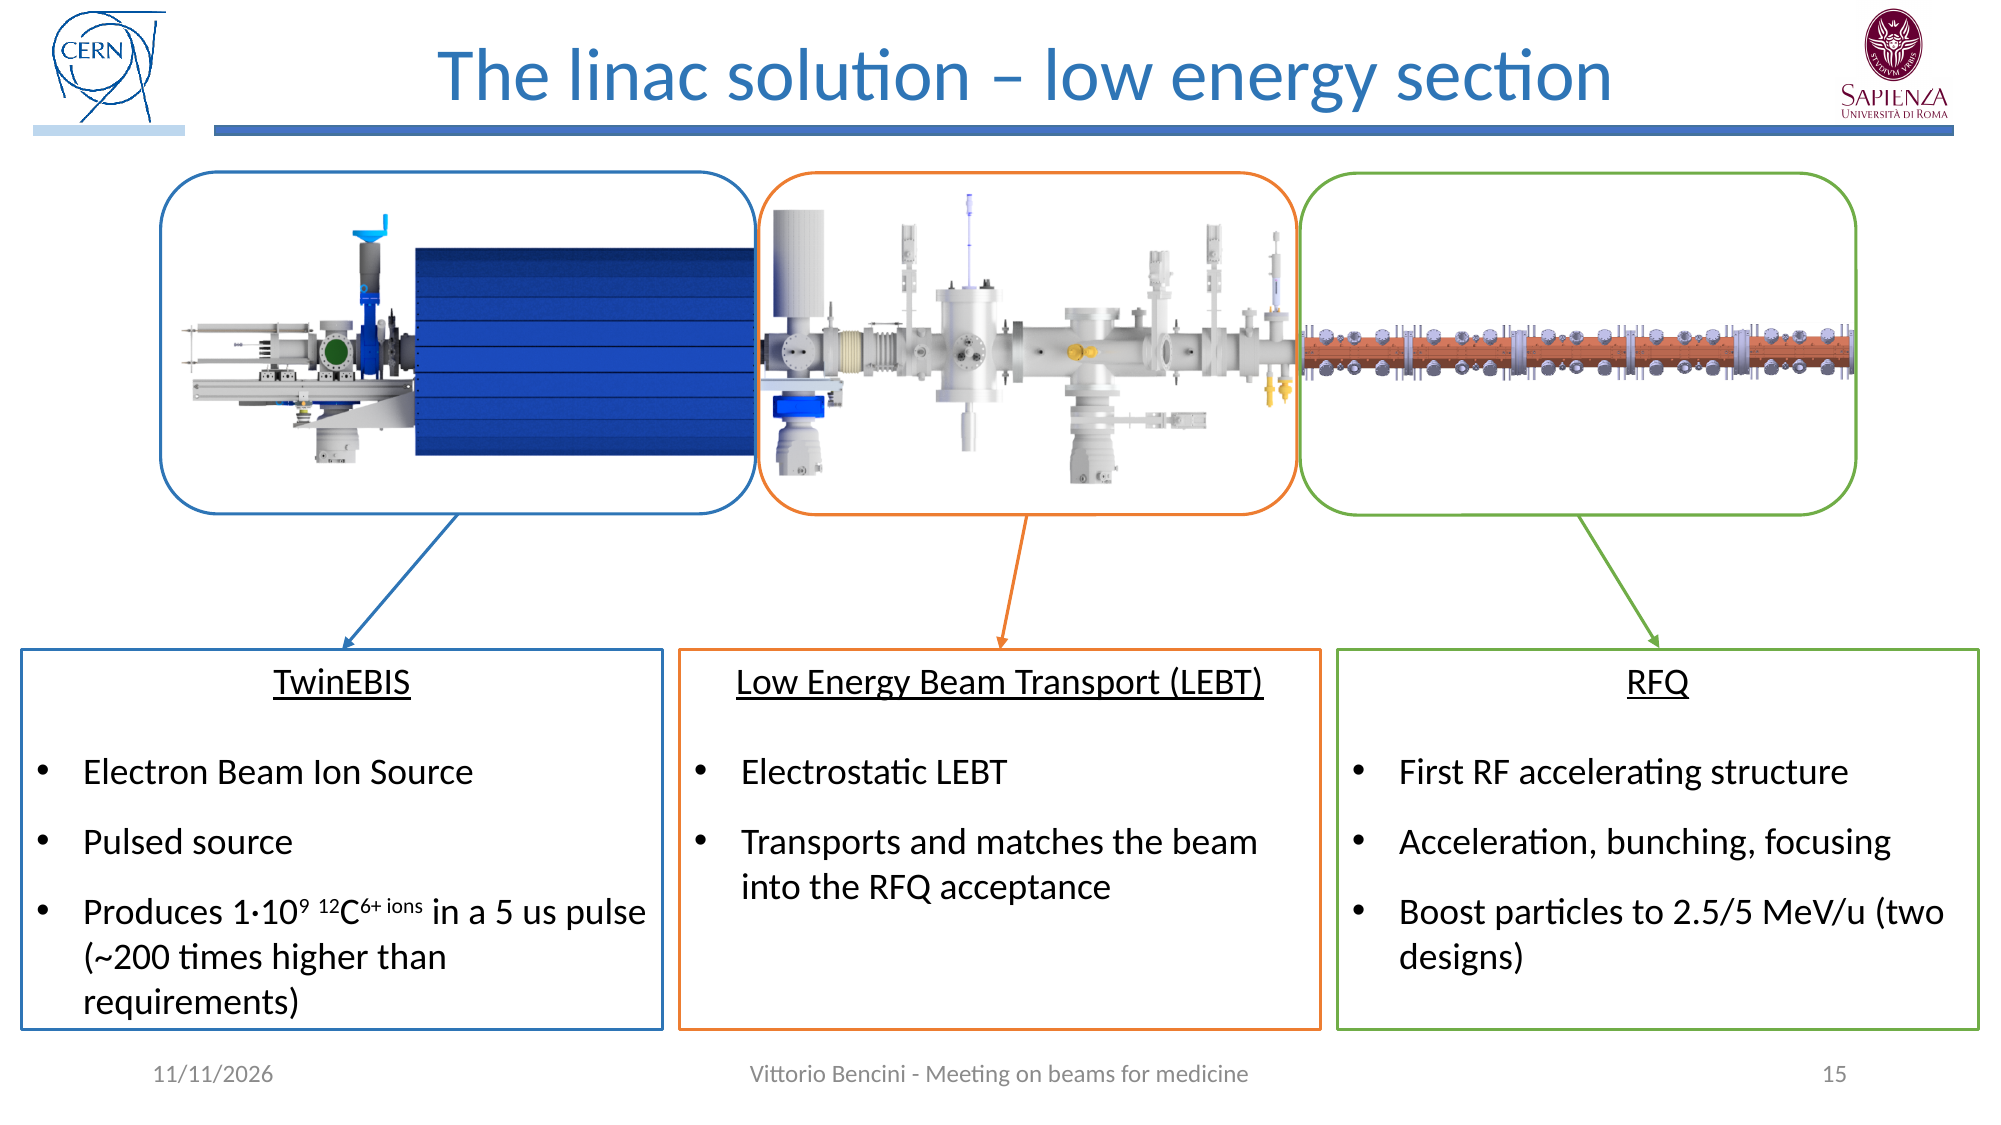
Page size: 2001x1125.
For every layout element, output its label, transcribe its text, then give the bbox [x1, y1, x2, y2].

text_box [342, 513, 459, 650]
text_box [764, 485, 1292, 516]
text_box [999, 514, 1027, 650]
text_box The linac solution – low energy section [410, 18, 1644, 123]
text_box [1578, 515, 1660, 649]
text_box TwinEBIS Electron Beam Ion Source Pulsed source Produces 1·109 12C6+ ions in a 5 us pulse (~200 times higher than requirements) [21, 649, 663, 1030]
text_box [1313, 172, 1843, 192]
text_box [1305, 485, 1851, 517]
picture [52, 10, 166, 123]
text_box [159, 170, 750, 515]
text_box [771, 171, 1284, 192]
text_box [33, 125, 185, 136]
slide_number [137, 1042, 588, 1103]
text_box RFQ First RF accelerating structure Acceleration, bunching, focusing Boost particles to 2.5/5 MeV/u (two designs) [1337, 649, 1979, 1030]
slide_number 15 [1412, 1042, 1863, 1103]
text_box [180, 192, 1855, 485]
text_box [214, 125, 1954, 136]
footer Vittorio Bencini - Meeting on beams for medicine [662, 1042, 1338, 1103]
text_box Low Energy Beam Transport (LEBT) Electrostatic LEBT Transports and matches the beam into the RFQ acceptance [679, 649, 1321, 1030]
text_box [1834, 0, 1953, 125]
